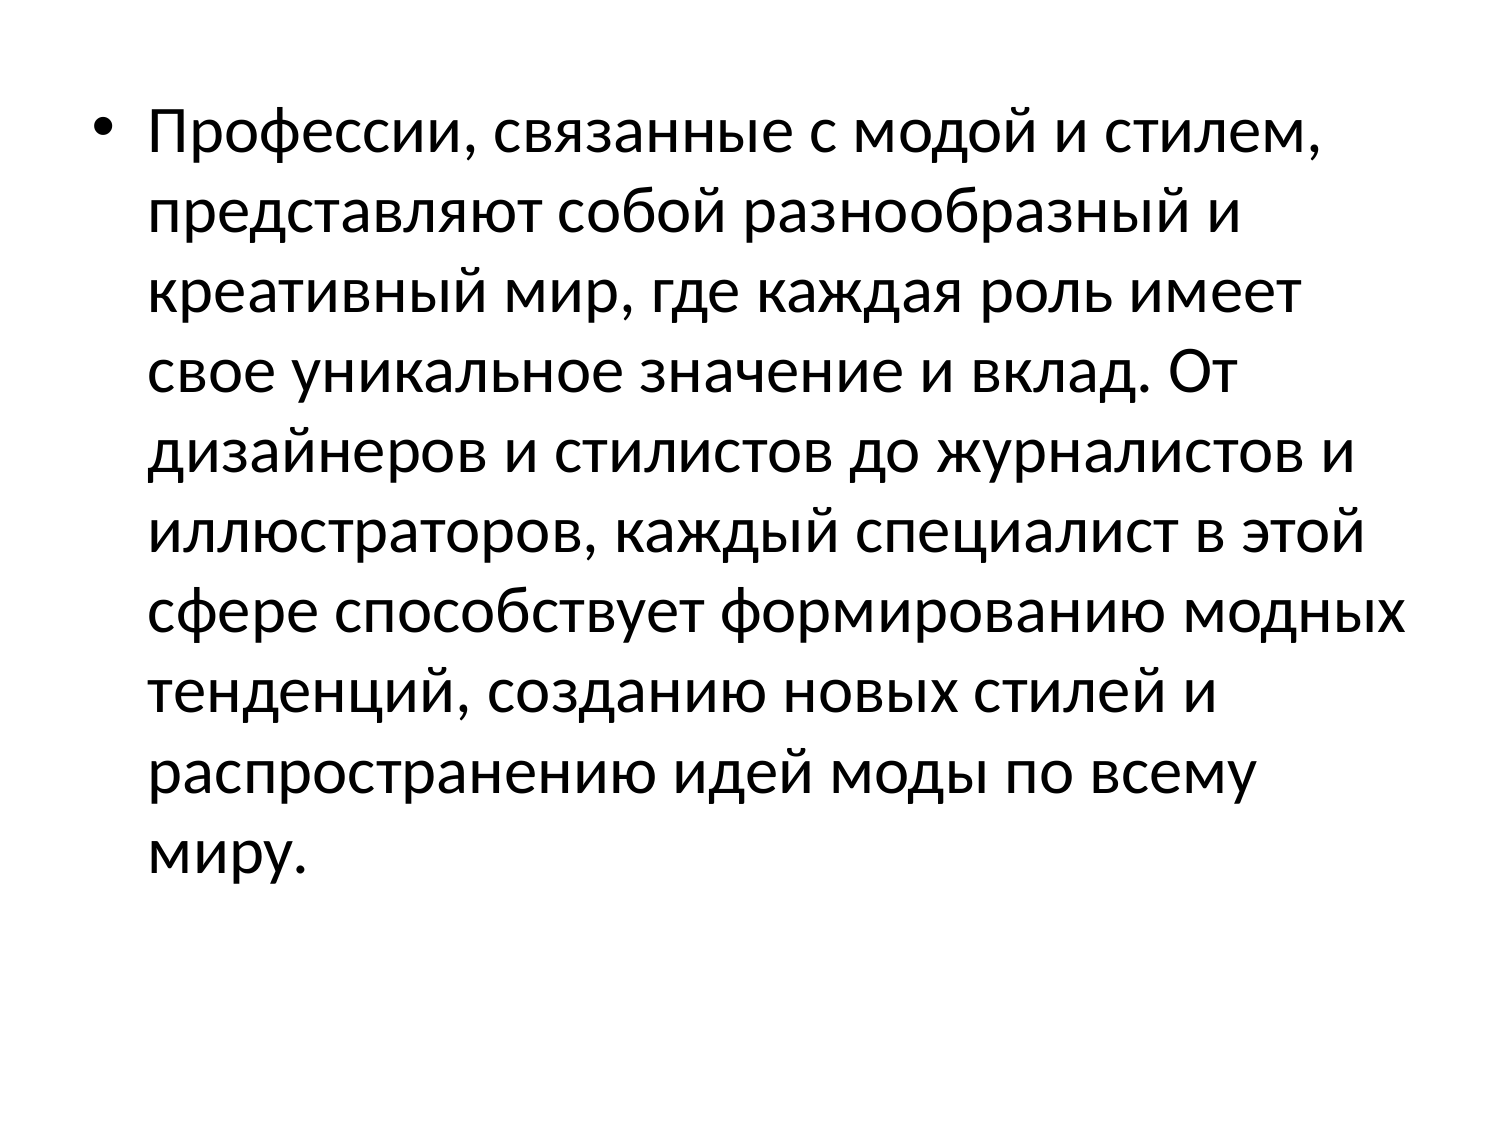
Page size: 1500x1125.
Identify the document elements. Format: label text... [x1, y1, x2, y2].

list Профессии, связанные с модой и стилем, представляют собой разнообразный и креативный мир, где каждая роль имеет свое уникальное значение и вклад. От дизайнеров и стилистов до журналистов и иллюстраторов, каждый специалист в этой сфере способствует формированию модных тенденций, созданию новых стилей и распространению идей моды по всему миру. [76, 78, 1447, 1059]
